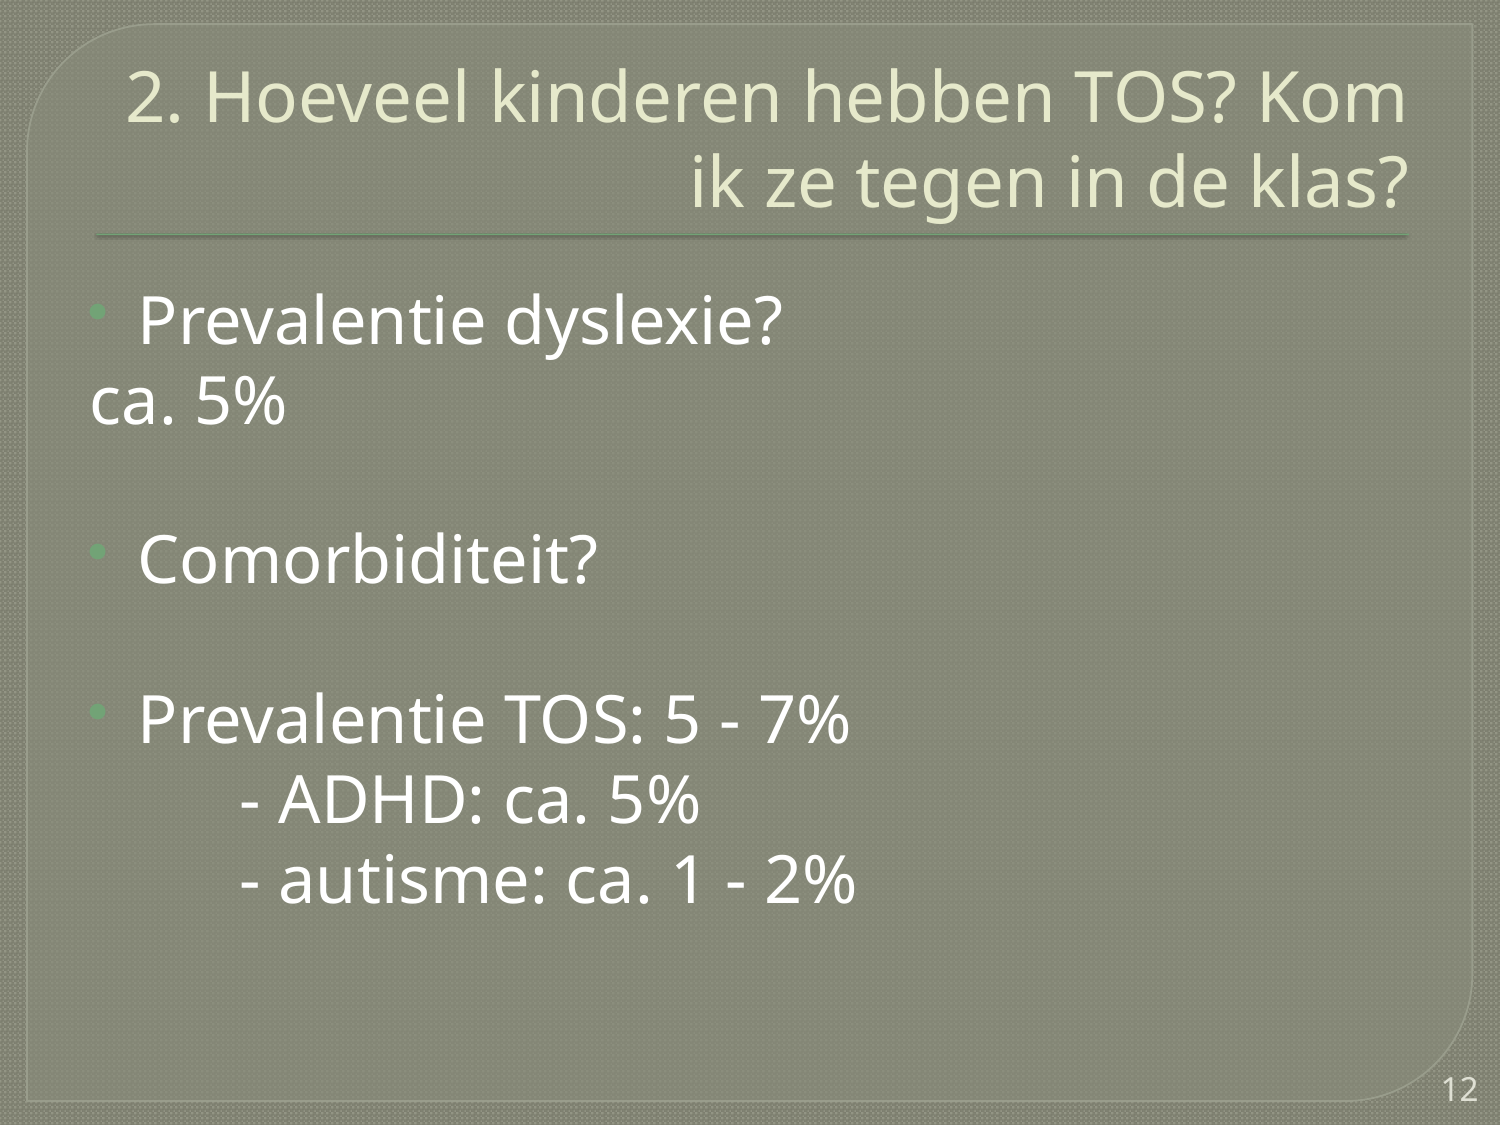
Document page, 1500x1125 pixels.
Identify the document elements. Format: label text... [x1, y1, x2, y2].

title 2. Hoeveel kinderen hebben TOS? Kom ik ze tegen in de klas? [75, 41, 1425, 230]
list Prevalentie dyslexie? ca. 5% Comorbiditeit? Prevalentie TOS: 5 - 7% - ADHD: ca. 5% - autisme: ca. 1 - 2% [75, 270, 1425, 1013]
slide_number 12 [1417, 1068, 1494, 1114]
